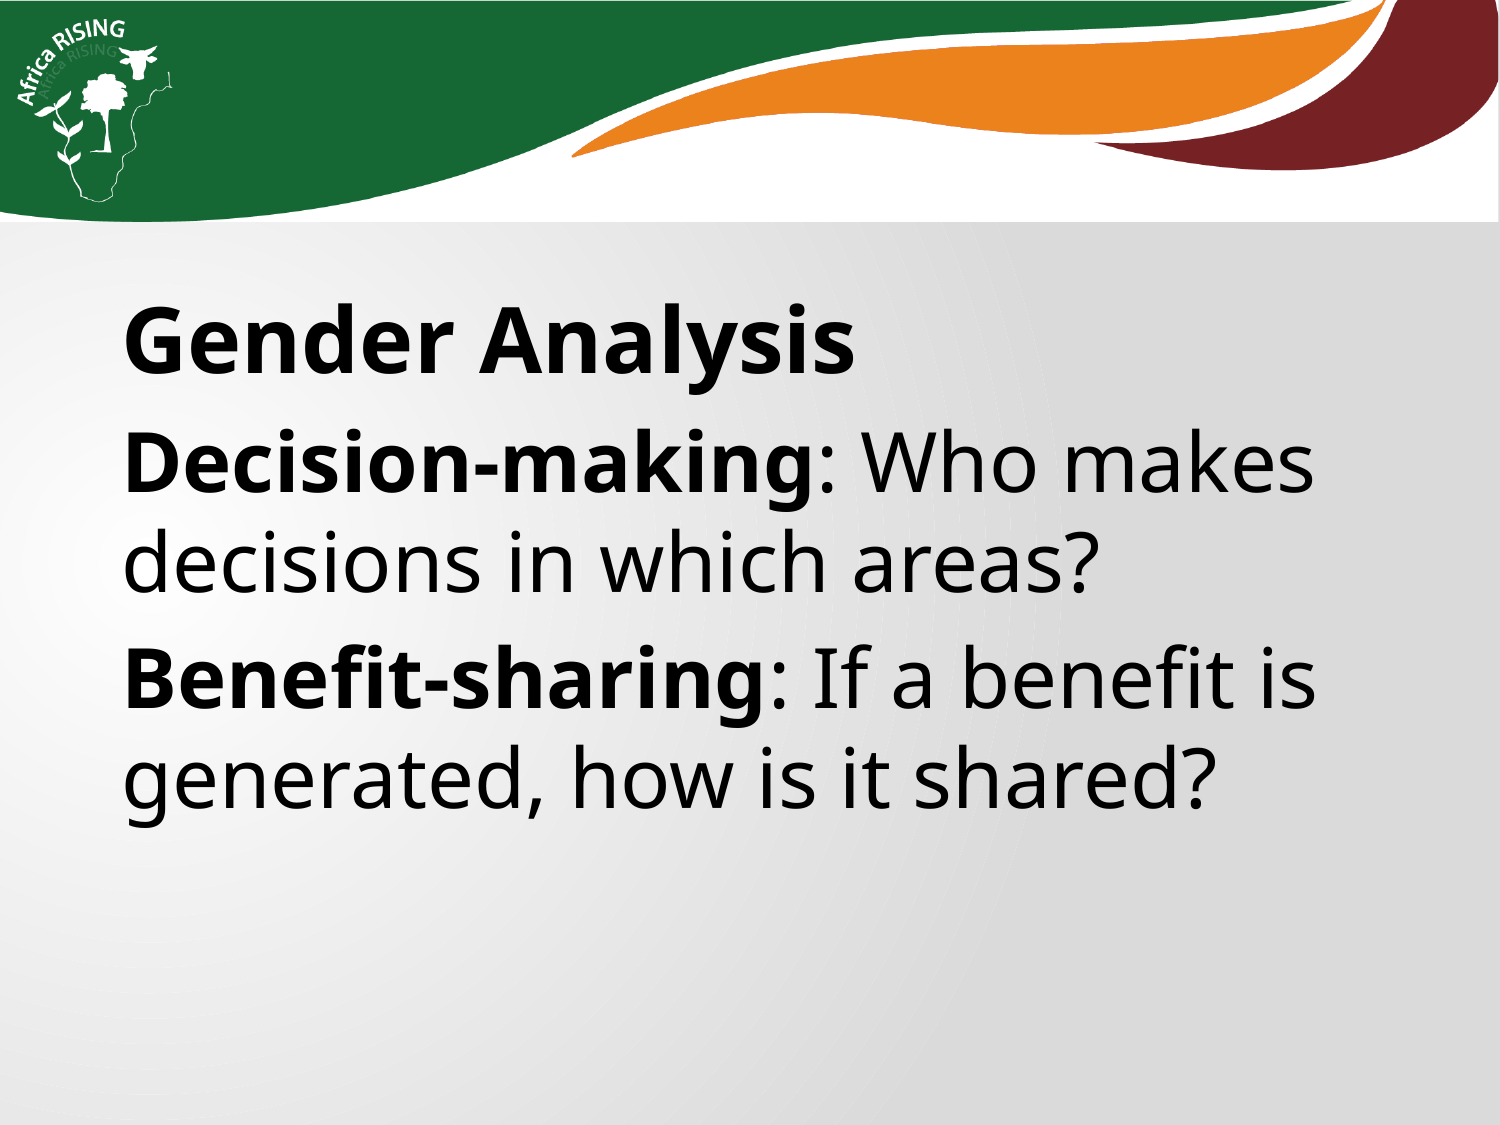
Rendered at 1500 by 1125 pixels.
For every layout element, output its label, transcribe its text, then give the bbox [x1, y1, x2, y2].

list Gender Analysis Decision-making: Who makes decisions in which areas? Benefit-sharing: If a benefit is generated, how is it shared? [87, 275, 1363, 413]
picture [0, 0, 1499, 222]
